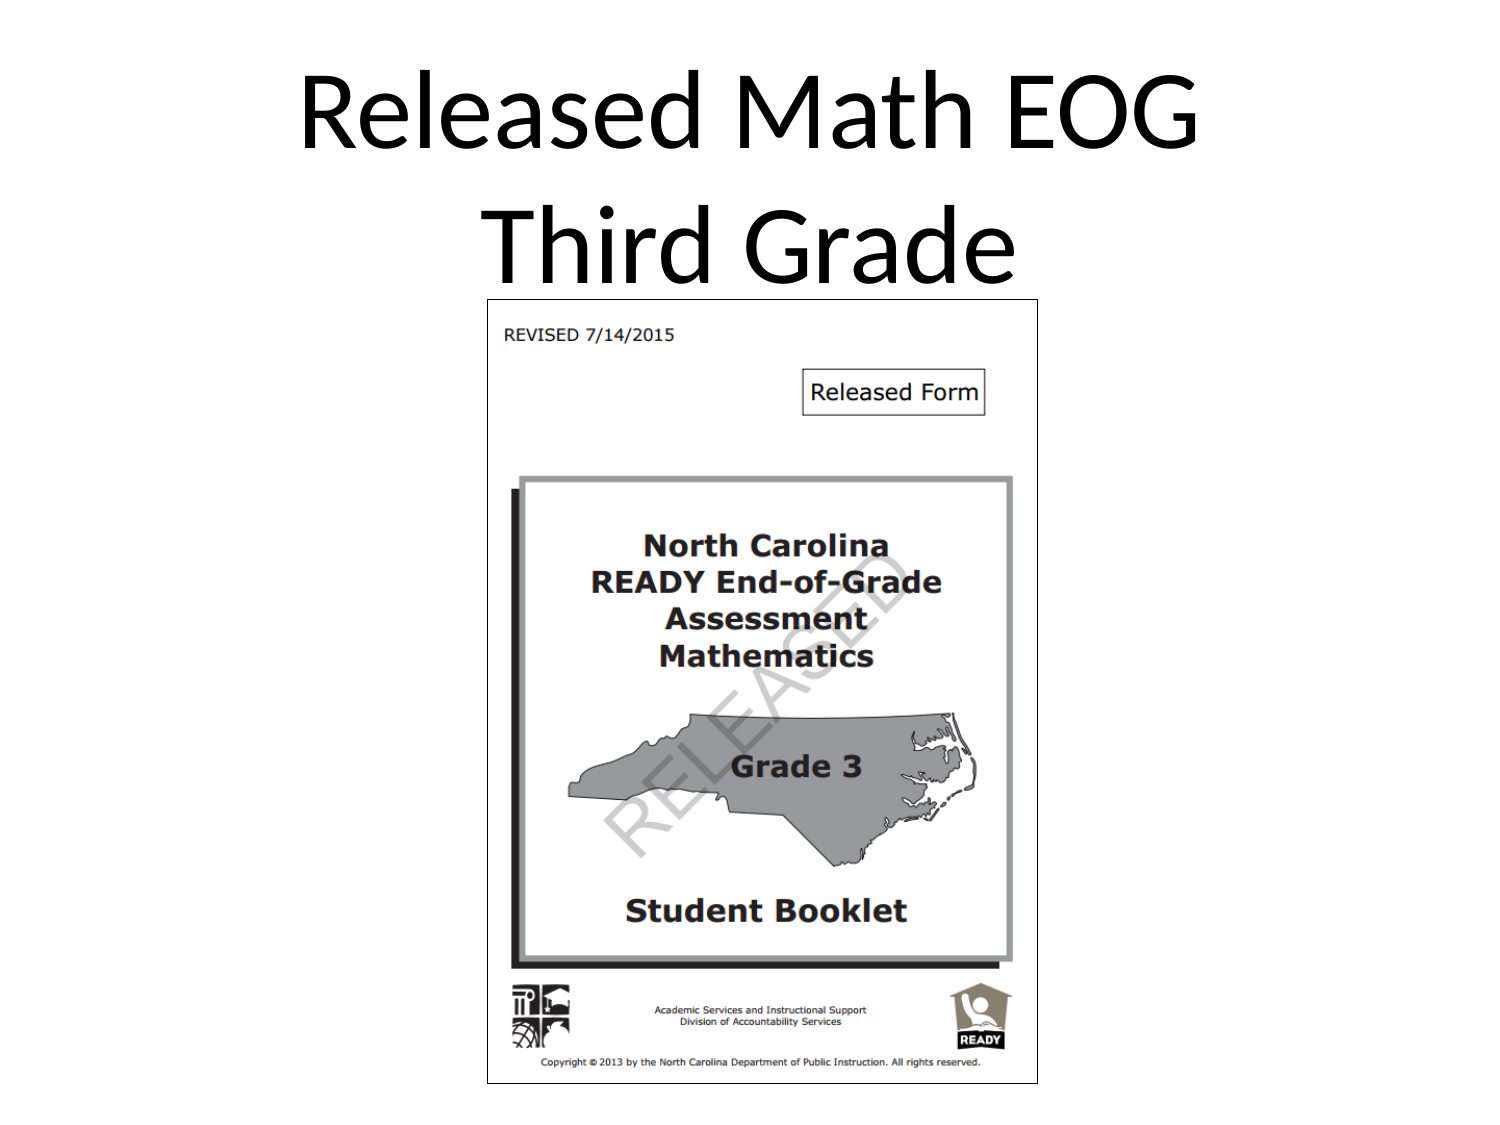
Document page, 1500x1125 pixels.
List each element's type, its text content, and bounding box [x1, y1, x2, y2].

title Released Math EOG Third Grade [112, 50, 1388, 292]
picture [487, 299, 1038, 1084]
